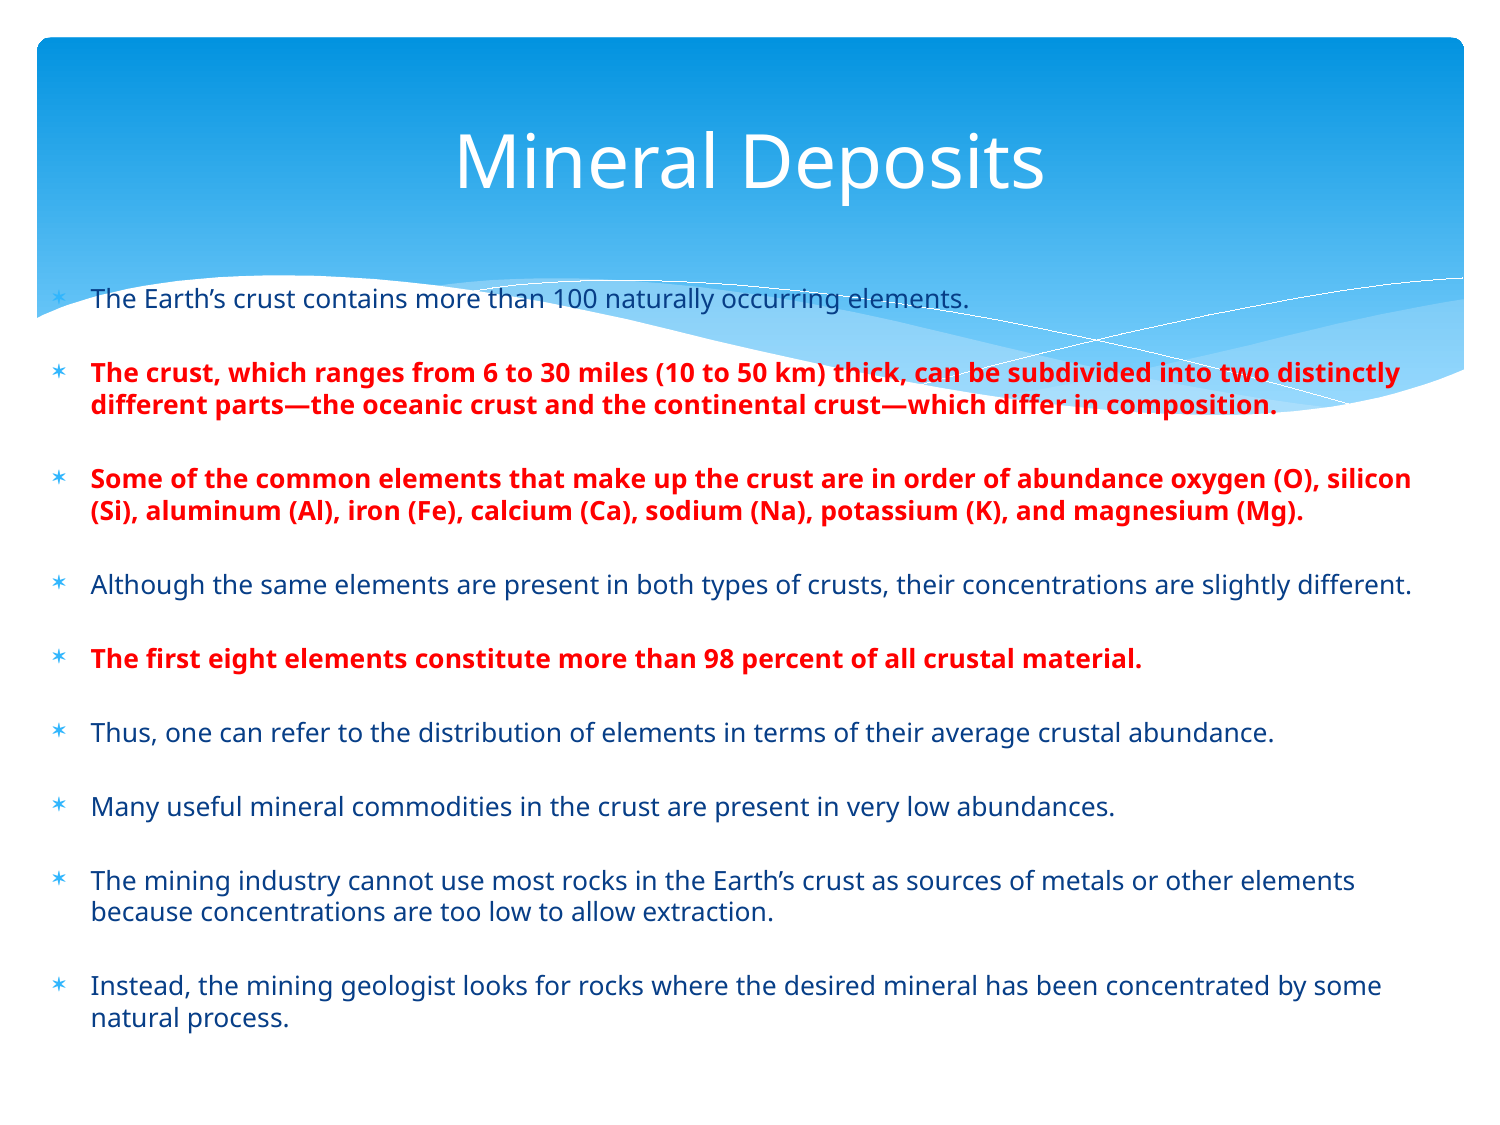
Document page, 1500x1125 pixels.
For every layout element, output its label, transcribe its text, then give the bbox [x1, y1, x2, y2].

list The Earth’s crust contains more than 100 naturally occurring elements. The crust, which ranges from 6 to 30 miles (10 to 50 km) thick, can be subdivided into two distinctly different parts—the oceanic crust and the continental crust—which differ in composition. Some of the common elements that make up the crust are in order of abundance oxygen (O), silicon (Si), aluminum (Al), iron (Fe), calcium (Ca), sodium (Na), potassium (K), and magnesium (Mg). Although the same elements are present in both types of crusts, their concentrations are slightly different. The first eight elements constitute more than 98 percent of all crustal material. Thus, one can refer to the distribution of elements in terms of their average crustal abundance. Many useful mineral commodities in the crust are present in very low abundances. The mining industry cannot use most rocks in the Earth’s crust as sources of metals or other elements because concentrations are too low to allow extraction. Instead, the mining geologist looks for rocks where the desired mineral has been concentrated by some natural process. [37, 275, 1463, 1100]
title Mineral Deposits [75, 55, 1425, 261]
